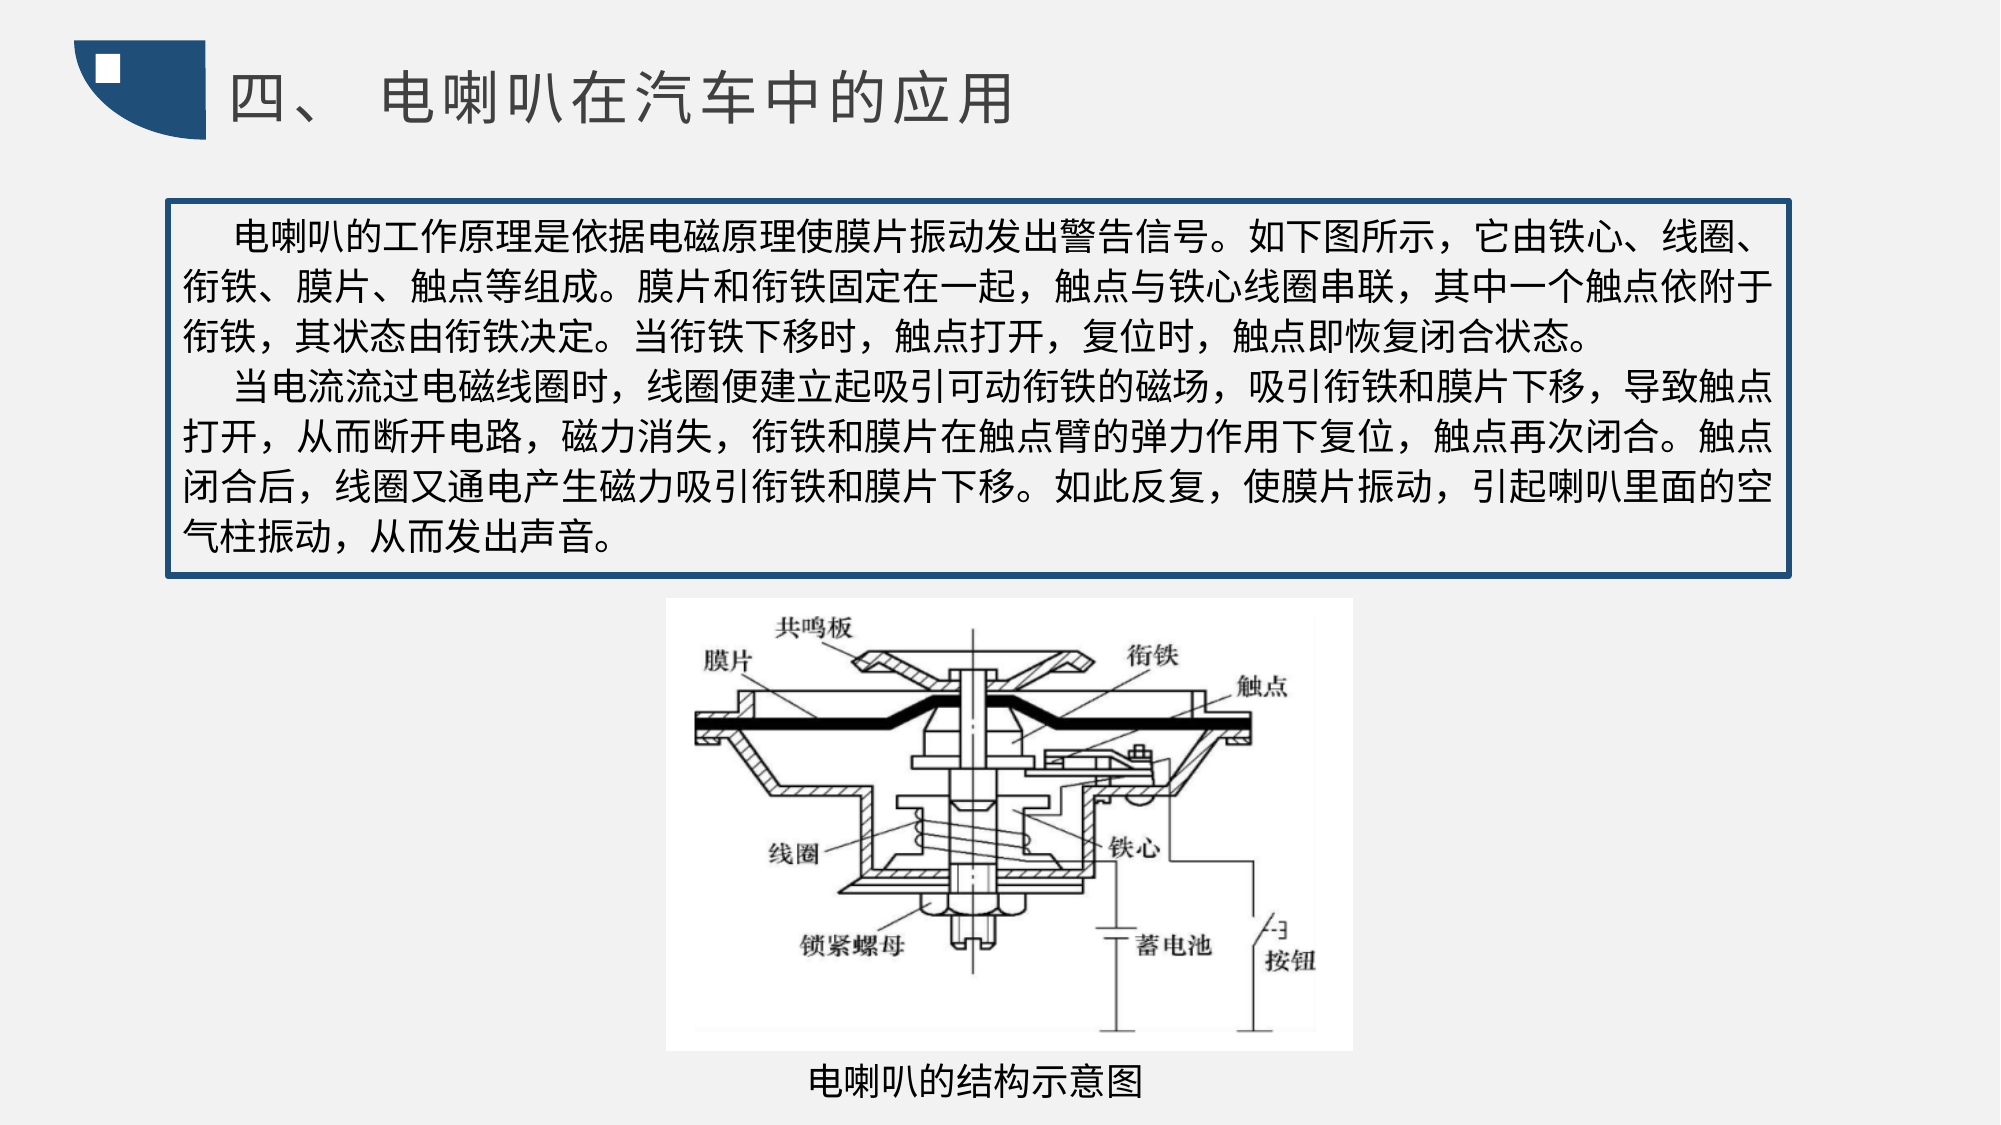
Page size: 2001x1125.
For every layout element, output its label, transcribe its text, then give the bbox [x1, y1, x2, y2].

text_box 电喇叭的工作原理是依据电磁原理使膜片振动发出警告信号。如下图所示，它由铁心、线圈、衔铁、膜片、触点等组成。膜片和衔铁固定在一起，触点与铁心线圈串联，其中一个触点依附于衔铁，其状态由衔铁决定。当衔铁下移时，触点打开，复位时，触点即恢复闭合状态。 当电流流过电磁线圈时，线圈便建立起吸引可动衔铁的磁场，吸引衔铁和膜片下移，导致触点打开，从而断开电路，磁力消失，衔铁和膜片在触点臂的弹力作用下复位，触点再次闭合。触点闭合后，线圈又通电产生磁力吸引衔铁和膜片下移。如此反复，使膜片振动，引起喇叭里面的空气柱振动，从而发出声音。 [167, 200, 1789, 576]
picture [666, 598, 1353, 1052]
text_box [74, 0, 1070, 140]
text_box 电喇叭的结构示意图 [697, 1051, 1365, 1111]
